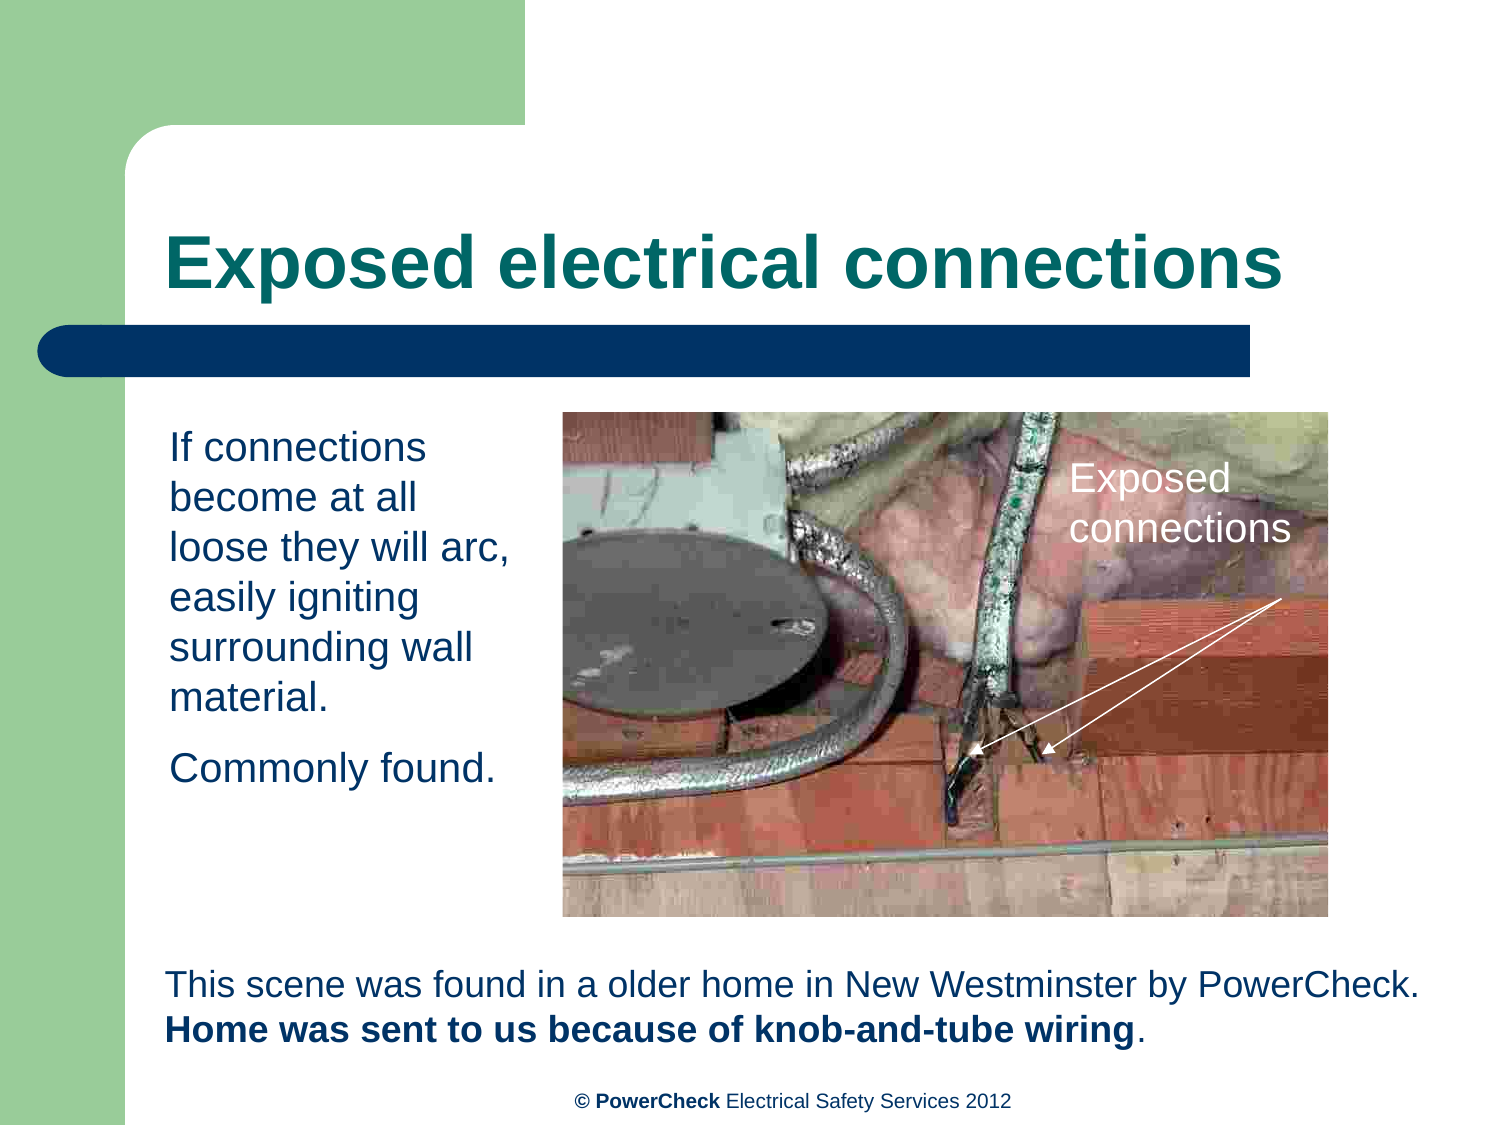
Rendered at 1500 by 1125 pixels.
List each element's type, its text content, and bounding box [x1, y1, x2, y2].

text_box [562, 411, 1329, 918]
text_box This scene was found in a older home in New Westminster by PowerCheck. Home was sent to us because of knob-and-tube wiring. [149, 952, 1450, 1058]
title Exposed electrical connections [149, 125, 1463, 313]
text_box If connections become at all loose they will arc, easily igniting surrounding wall material. Commonly found. [149, 412, 526, 798]
footer © PowerCheck Electrical Safety Services 2012 [469, 1079, 1117, 1121]
